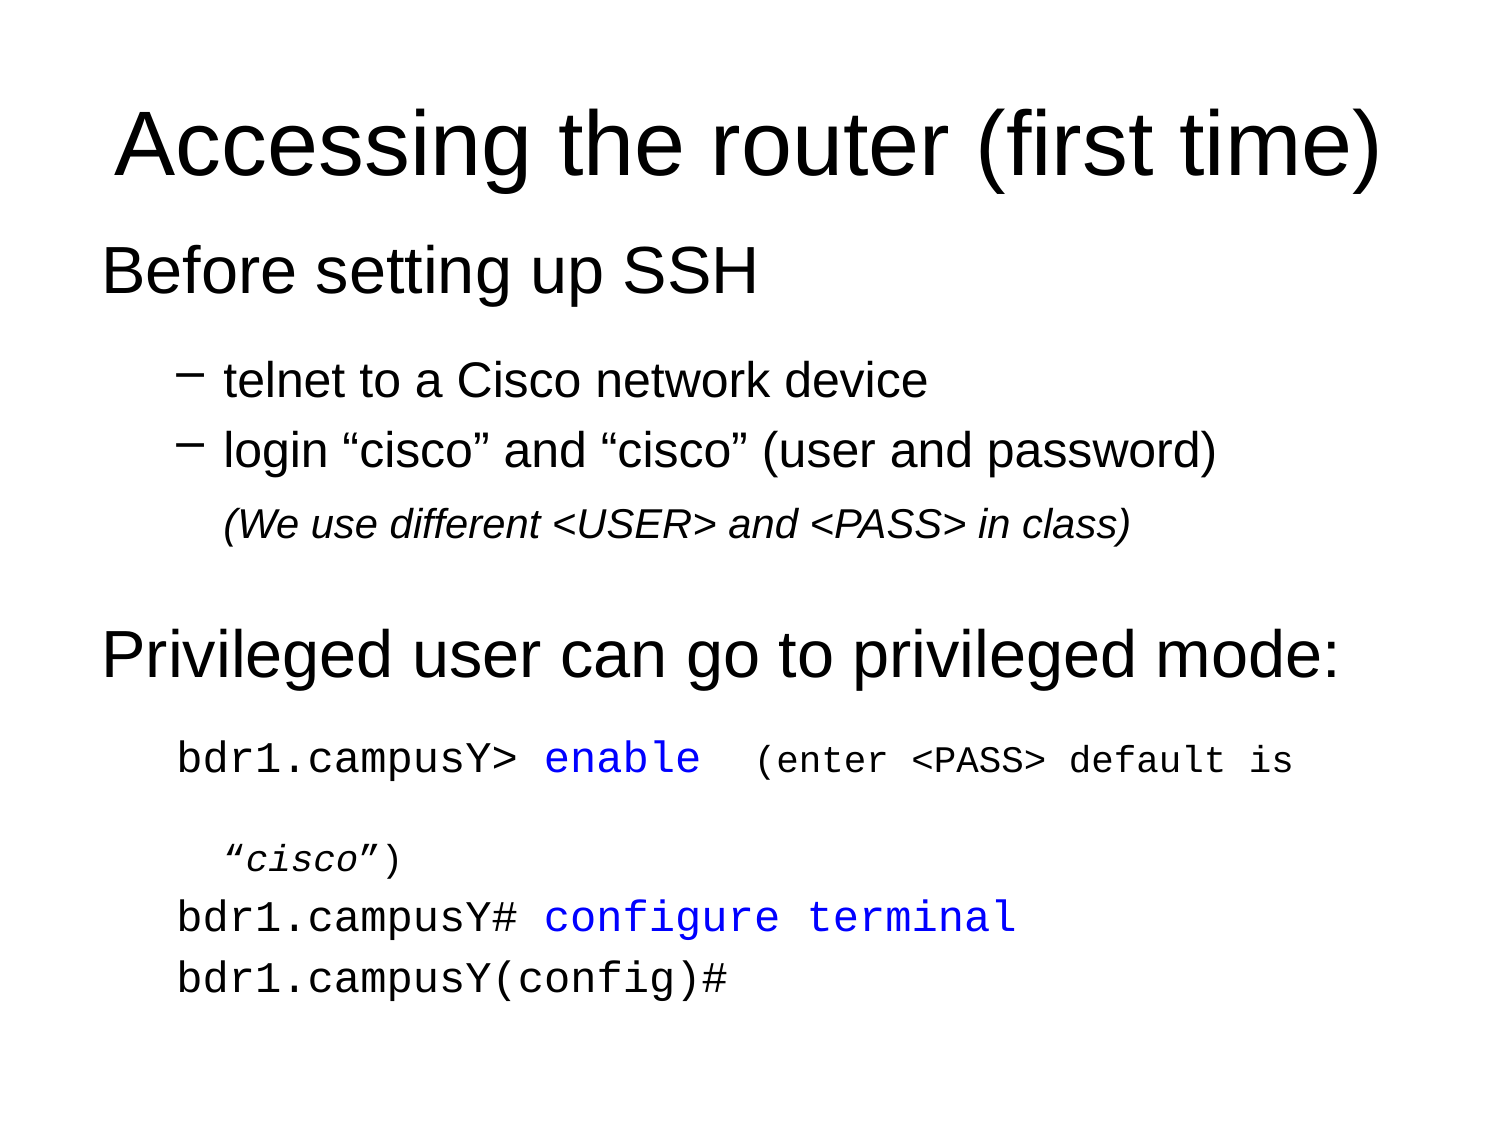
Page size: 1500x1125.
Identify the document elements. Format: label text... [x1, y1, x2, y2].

list Before setting up SSH telnet to a Cisco network device login “cisco” and “cisco” (user and password) (We use different <USER> and <PASS> in class) Privileged user can go to privileged mode: bdr1.campusY> enable (enter <PASS> default is “cisco”) bdr1.campusY# configure terminal bdr1.campusY(config)# [86, 219, 1470, 1116]
title Accessing the router (first time) [75, 45, 1425, 233]
